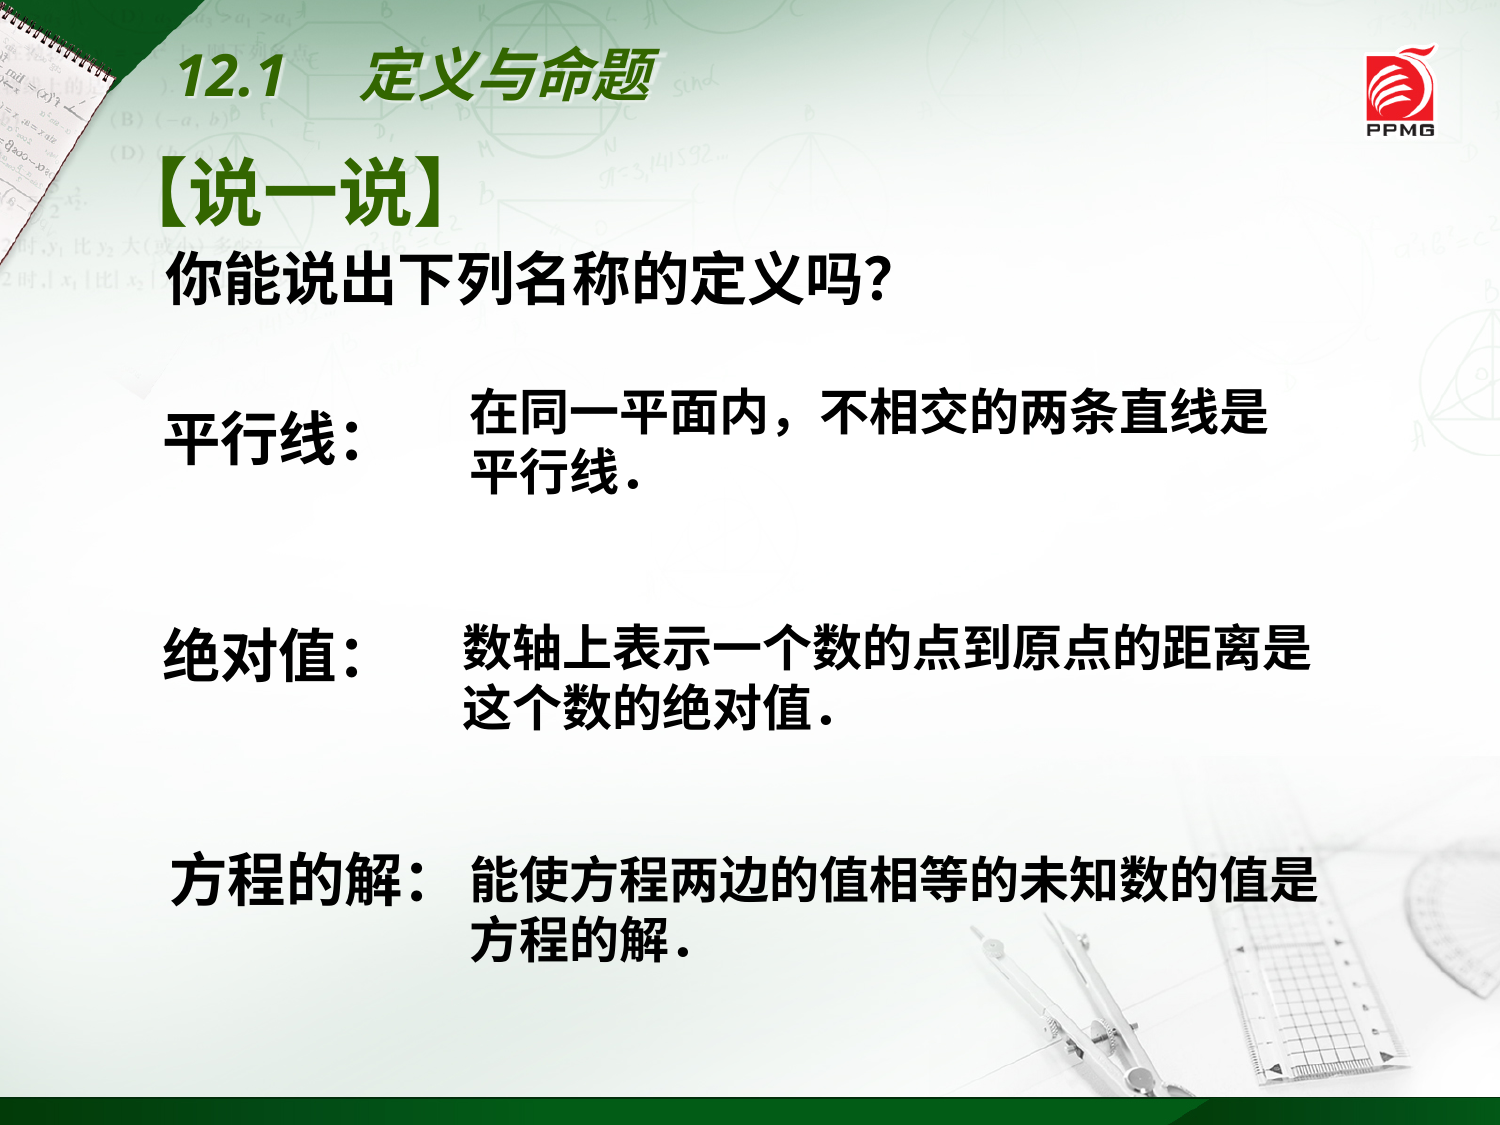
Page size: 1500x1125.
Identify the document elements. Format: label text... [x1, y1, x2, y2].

text_box 【说一说】 [98, 138, 504, 224]
text_box 12.1 定义与命题 [159, 31, 1164, 116]
picture [0, 0, 1500, 1125]
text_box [88, 226, 1425, 922]
text_box 能使方程两边的值相等的未知数的值是方程的解． [454, 930, 1341, 976]
